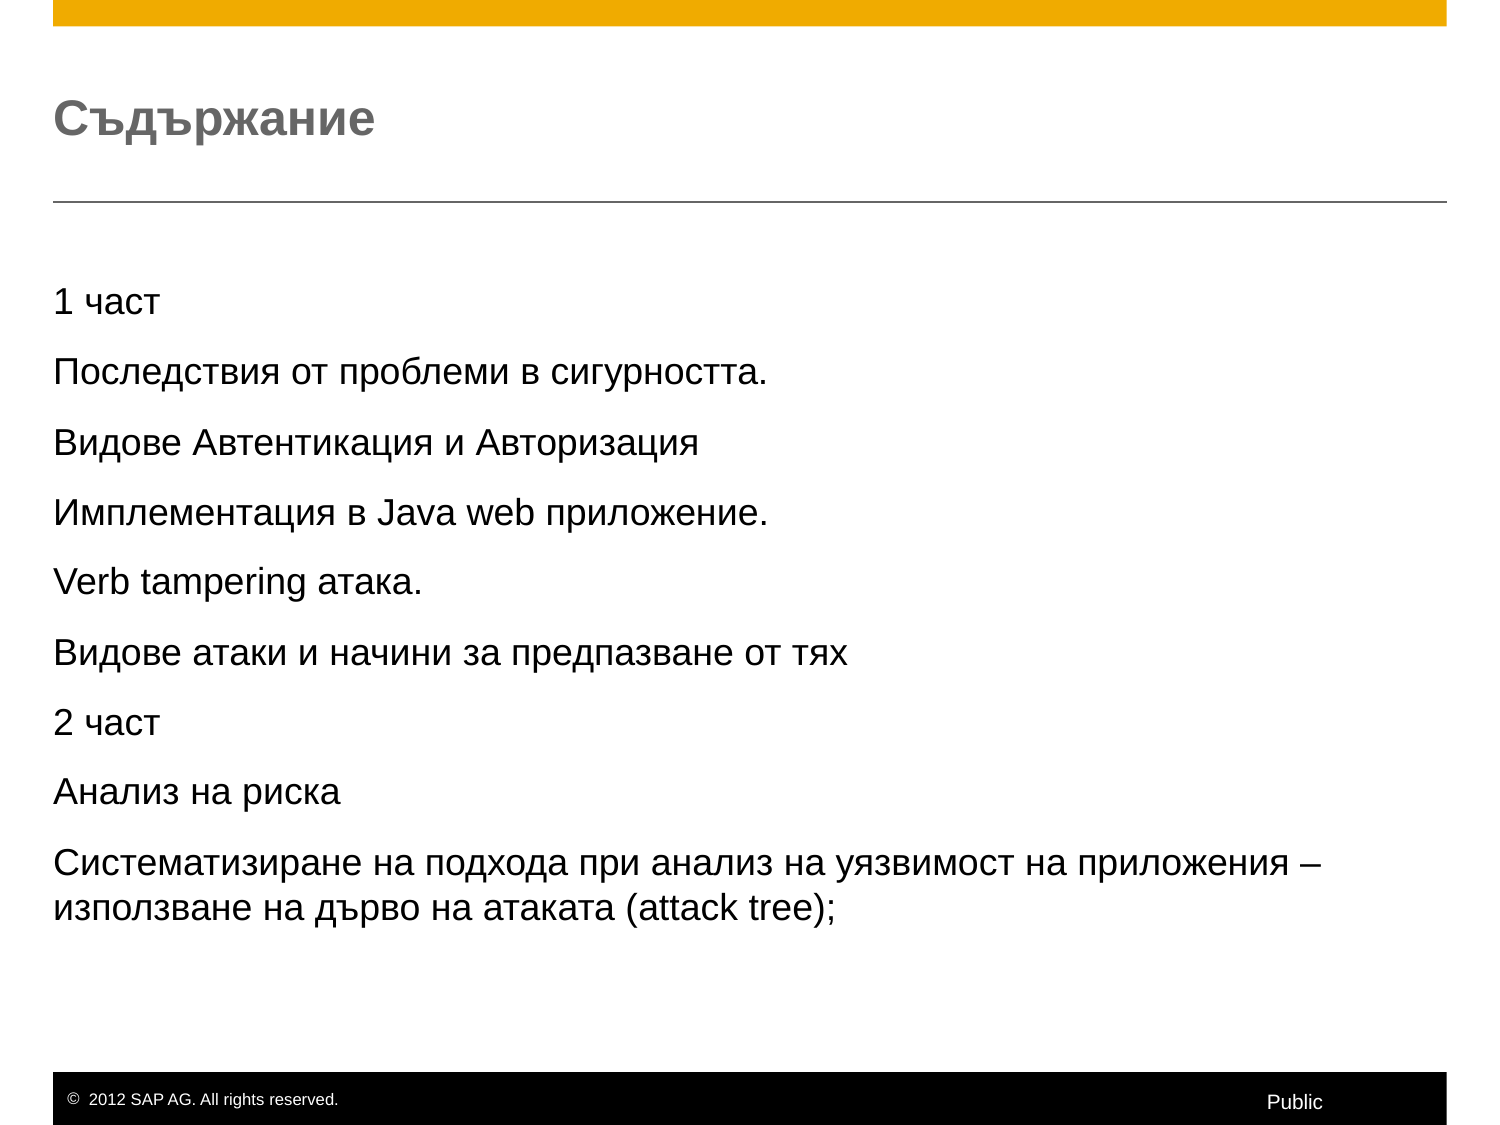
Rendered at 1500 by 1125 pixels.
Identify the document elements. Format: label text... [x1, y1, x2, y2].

title Съдържание [53, 53, 1447, 178]
list 1 част Последствия от проблеми в сигурността. Видове Автентикация и Авторизация Имплементация в Java web приложение. Verb tampering атака. Видове атаки и начини за предпазване от тях 2 част Анализ на риска Систематизиране на подхода при анализ на уязвимост на приложения – използване на дърво на атаката (attack tree); [53, 277, 1447, 982]
